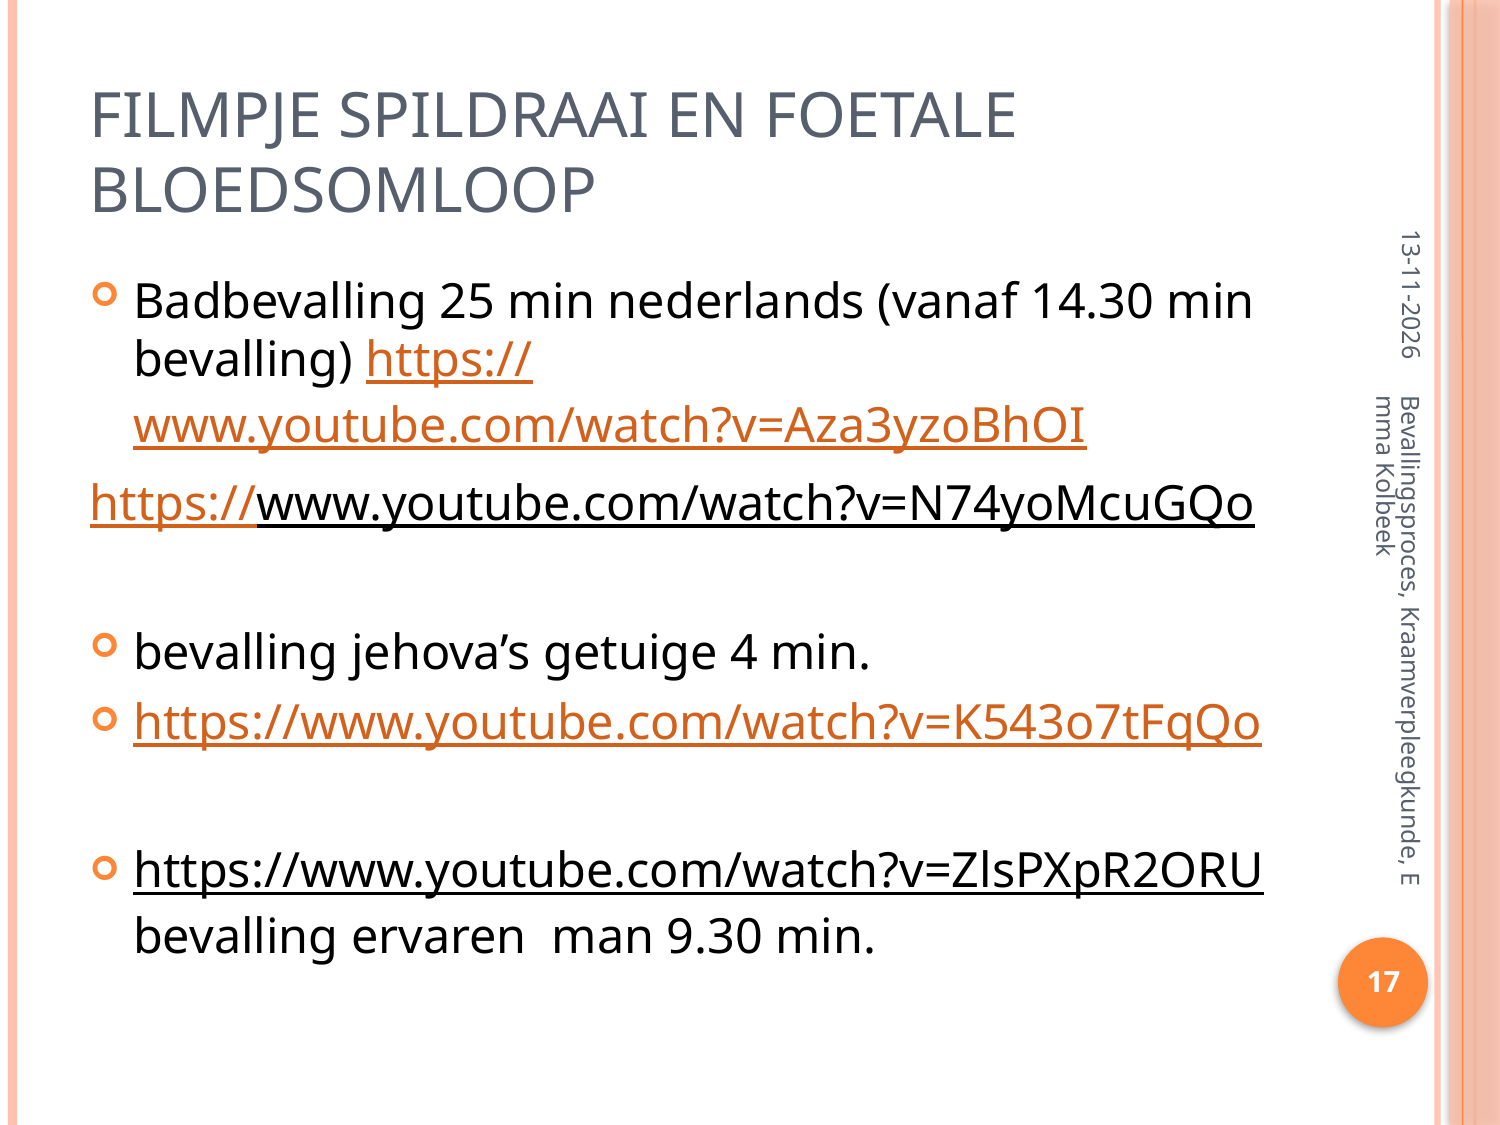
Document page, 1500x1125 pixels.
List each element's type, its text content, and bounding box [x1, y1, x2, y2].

slide_number 17 [1333, 940, 1434, 1027]
list Badbevalling 25 min nederlands (vanaf 14.30 min bevalling) https://www.youtube.com/watch?v=Aza3yzoBhOI https://www.youtube.com/watch?v=N74yoMcuGQo bevalling jehova’s getuige 4 min. https://www.youtube.com/watch?v=K543o7tFqQo https://www.youtube.com/watch?v=ZlsPXpR2ORU bevalling ervaren man 9.30 min. [75, 262, 1300, 1094]
title Filmpje spildraai en foetale bloedsomloop [75, 45, 1300, 233]
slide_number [1378, 43, 1442, 374]
footer Bevallingsproces, Kraamverpleegkunde, Emma Kolbeek [1379, 380, 1440, 906]
